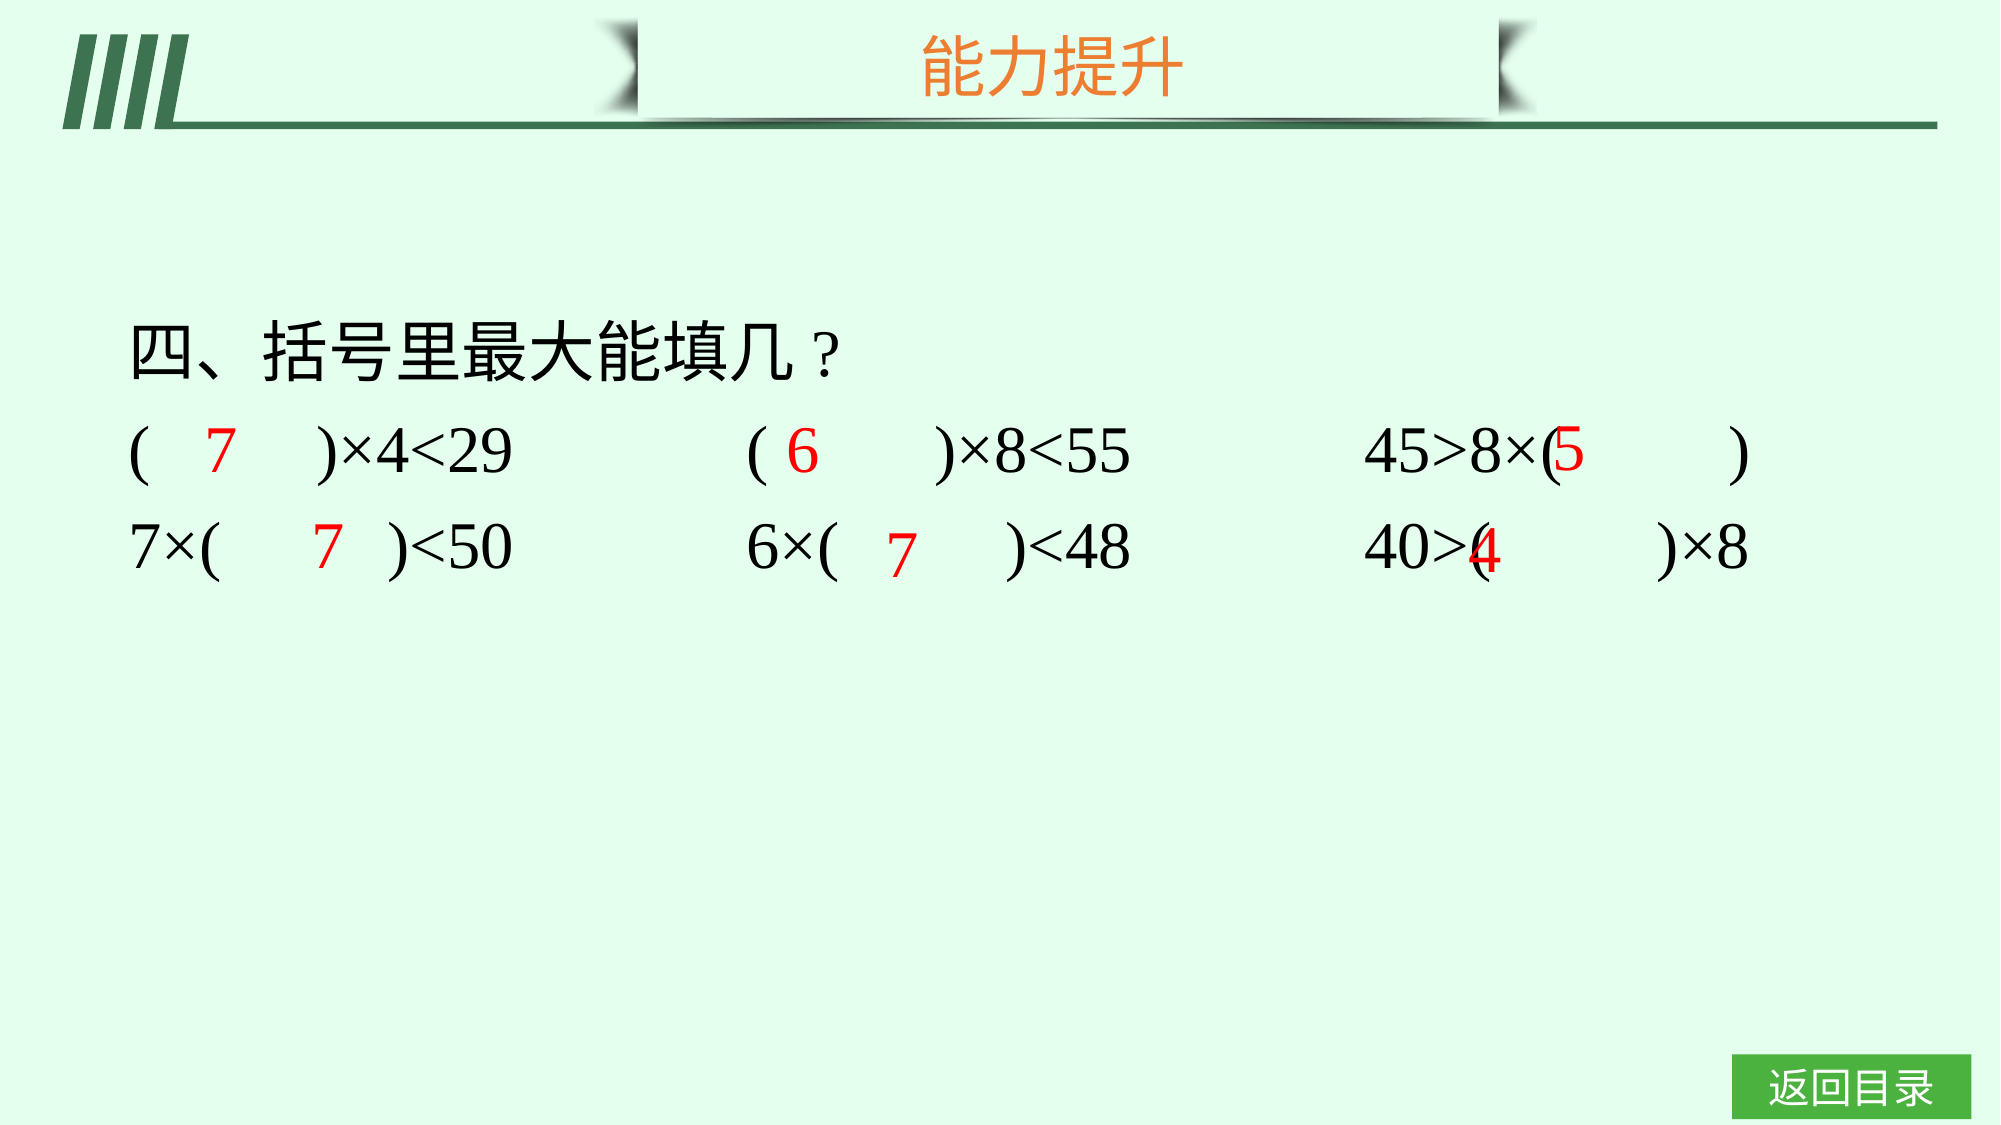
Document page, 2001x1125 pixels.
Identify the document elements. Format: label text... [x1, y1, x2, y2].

text_box 7 [189, 382, 253, 493]
text_box 7 [871, 487, 935, 599]
text_box 4 [1453, 482, 1517, 594]
text_box 5 [1537, 380, 1601, 492]
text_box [594, 16, 1537, 127]
text_box 6 [771, 382, 836, 493]
text_box 四、括号里最大能填几? ( )×4<29 ( )×8<55 45>8×( ) 7×( )<50 6×( )<48 40>( )×8 [113, 286, 1887, 590]
text_box 7 [297, 478, 361, 589]
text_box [62, 34, 1938, 130]
